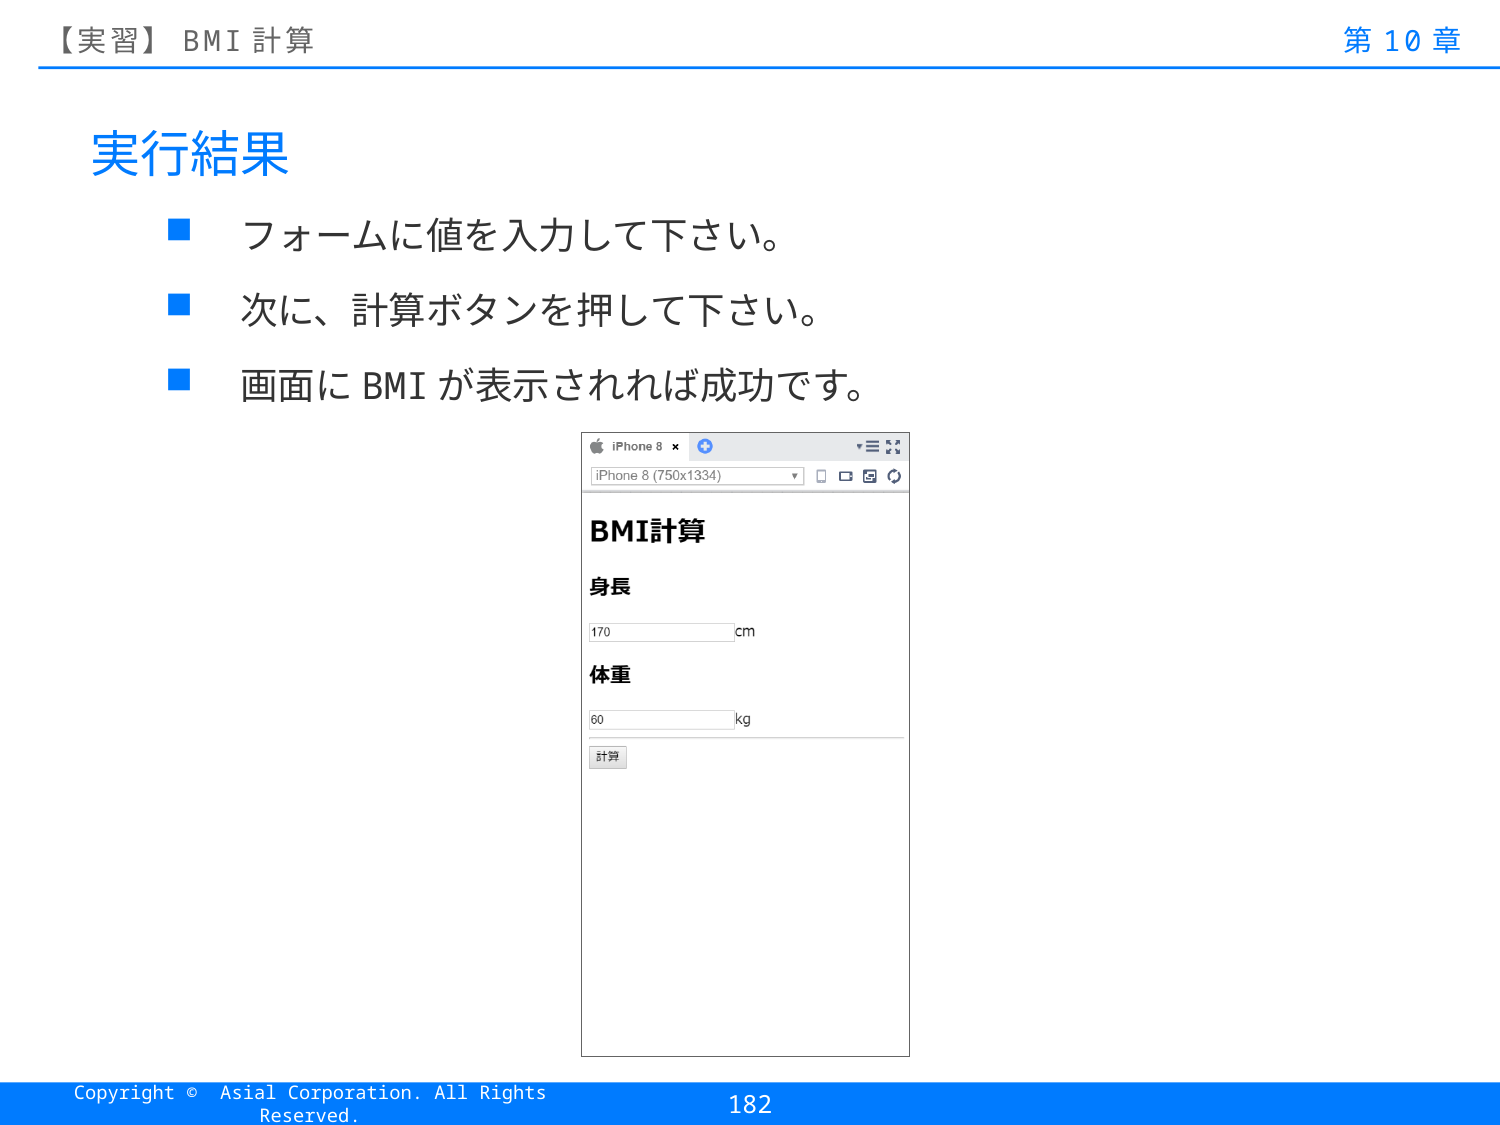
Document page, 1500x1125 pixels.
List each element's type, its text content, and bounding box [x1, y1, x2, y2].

list 実行結果 フォームに値を入力して下さい。 次に、計算ボタンを押して下さい。 画面にBMIが表示されれば成功です。 [75, 84, 1425, 988]
list 第10章 [702, 7, 1477, 72]
slide_number 182 [581, 1075, 919, 1125]
picture [581, 432, 910, 1058]
title 【実習】BMI計算 [29, 7, 702, 72]
